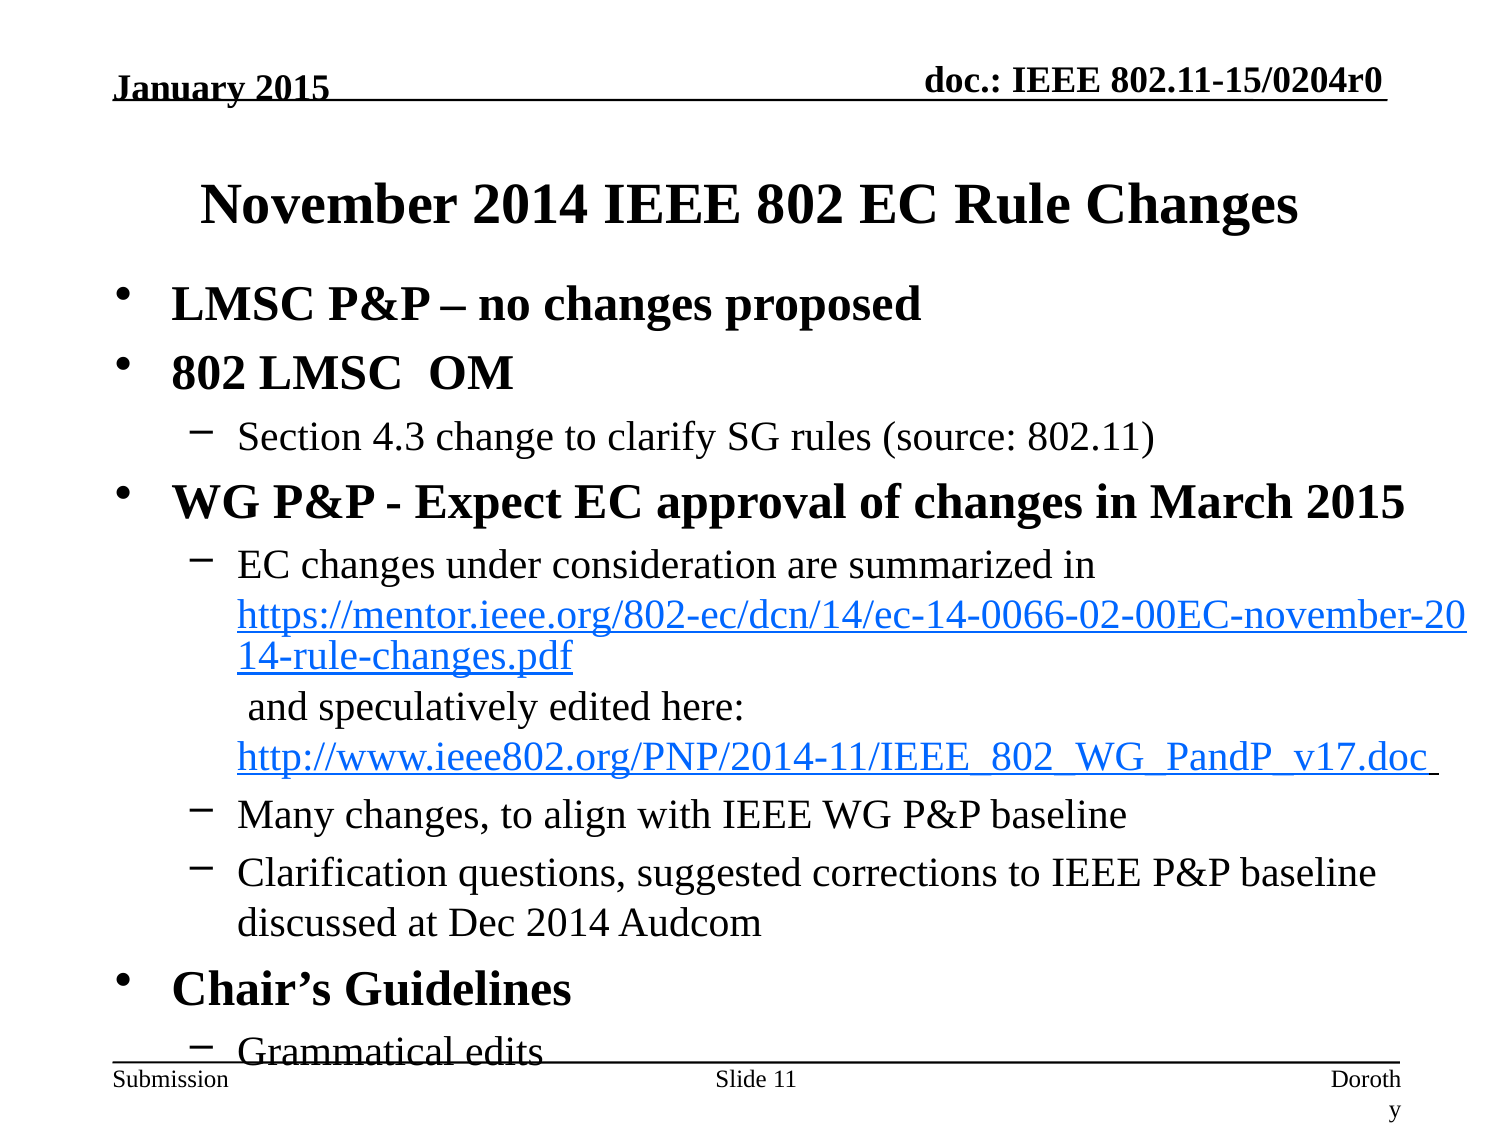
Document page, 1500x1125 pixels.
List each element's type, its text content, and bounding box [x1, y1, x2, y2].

slide_number Slide 11 [712, 1061, 800, 1093]
list LMSC P&P – no changes proposed 802 LMSC OM Section 4.3 change to clarify SG rules (source: 802.11) WG P&P - Expect EC approval of changes in March 2015 EC changes under consideration are summarized in https://mentor.ieee.org/802-ec/dcn/14/ec-14-0066-02-00EC-november-2014-rule-changes.pdf and speculatively edited here: http://www.ieee802.org/PNP/2014-11/IEEE_802_WG_PandP_v17.doc Many changes, to align with IEEE WG P&P baseline Clarification questions, suggested corrections to IEEE P&P baseline discussed at Dec 2014 Audcom Chair’s Guidelines Grammatical edits [99, 262, 1488, 1101]
title November 2014 IEEE 802 EC Rule Changes [24, 112, 1476, 288]
footer Dorothy Stanley, Aruba Networks [1324, 1061, 1402, 1093]
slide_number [112, 62, 401, 109]
